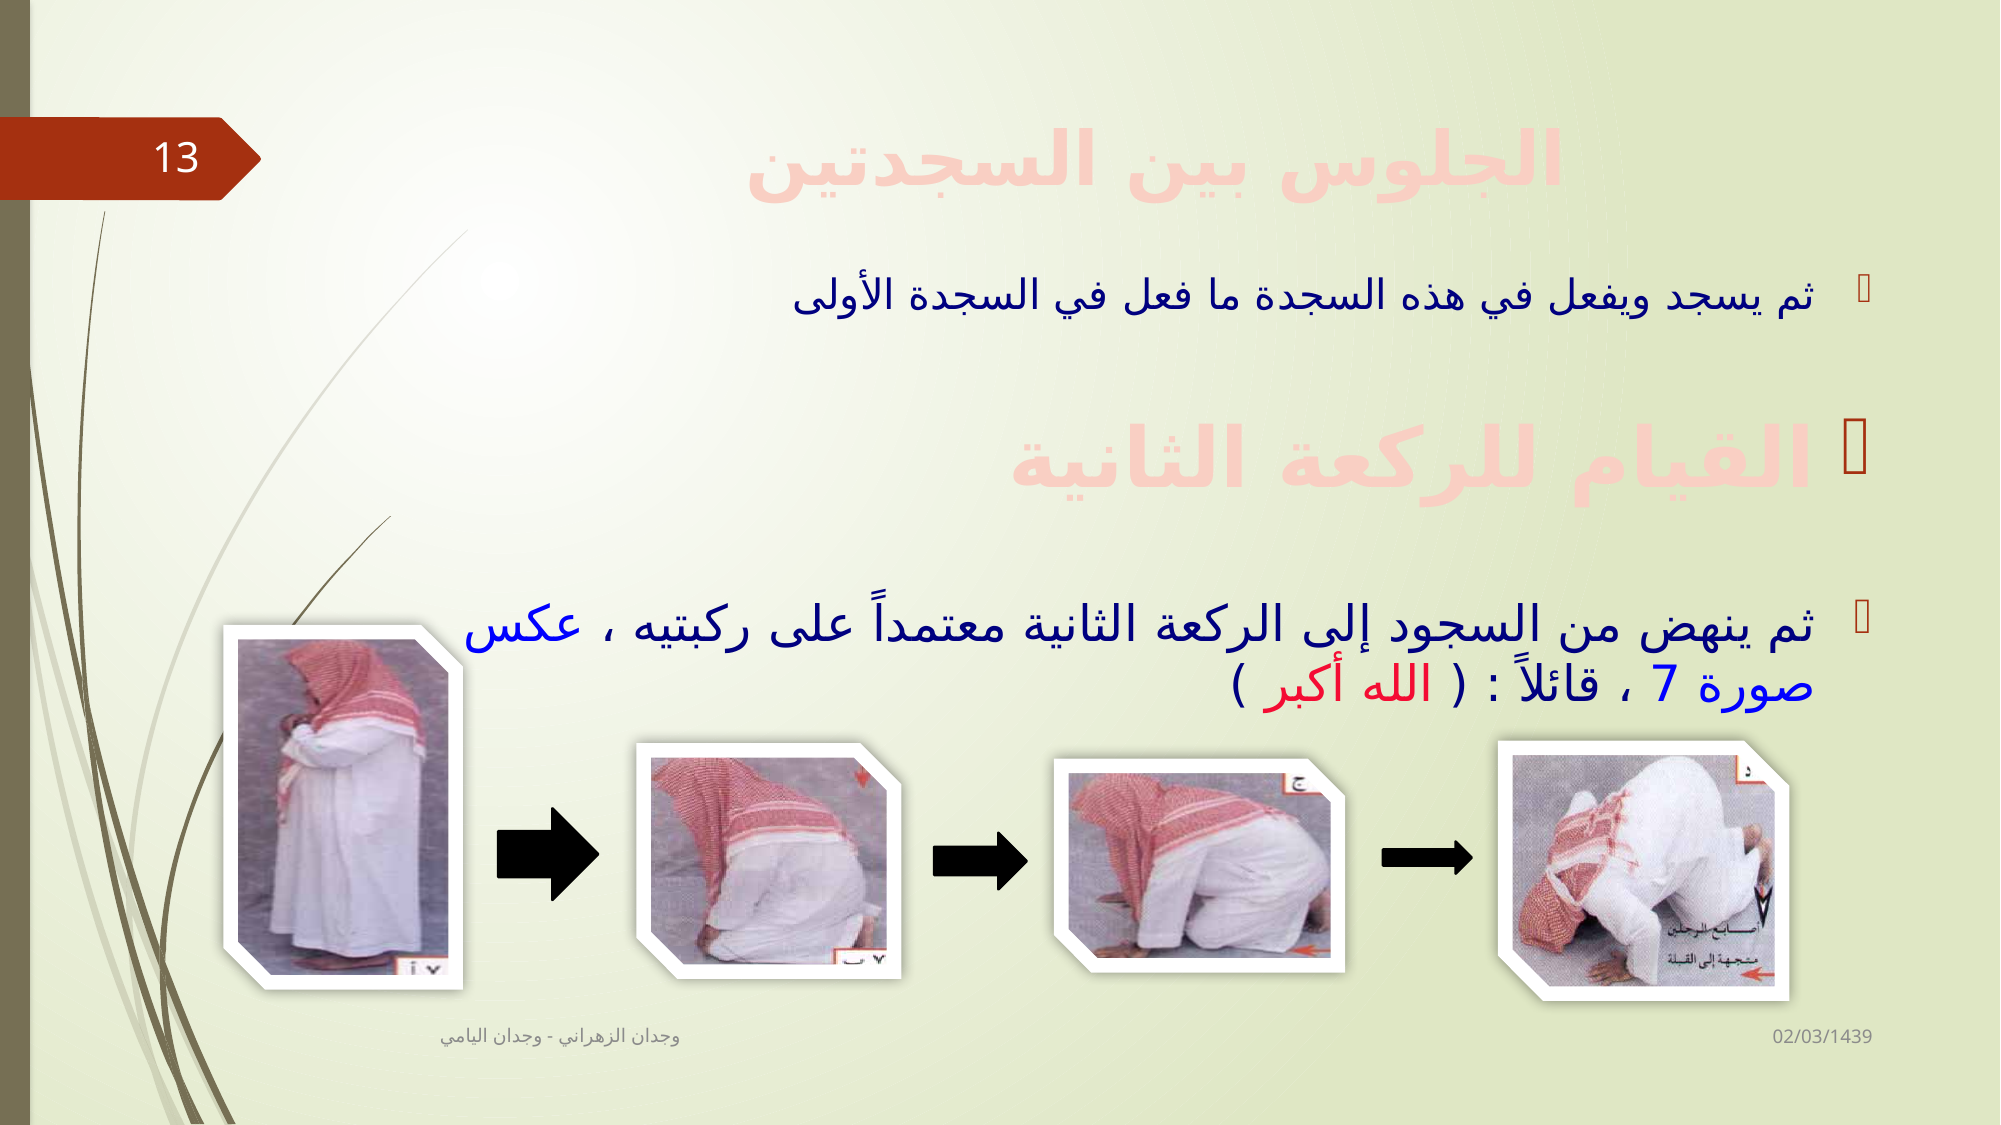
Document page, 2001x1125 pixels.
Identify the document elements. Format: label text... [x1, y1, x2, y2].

footer وجدان الزهراني - وجدان اليامي [424, 1006, 1675, 1067]
text_box [1381, 840, 1473, 875]
picture [1060, 765, 1339, 966]
text_box [496, 807, 600, 902]
slide_number 13 [87, 129, 216, 190]
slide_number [1699, 1005, 1888, 1067]
picture [230, 631, 456, 983]
picture [1504, 747, 1783, 994]
text_box [932, 831, 1028, 891]
list ثم يسجد ويفعل في هذه السجدة ما فعل في السجدة الأولى القيام للركعة الثانية ثم ينهض من السجود إلى الركعة الثانية معتمداً على ركبتيه ، عكس صورة 7 ، قائلاً : ( الله أكبر ) [424, 260, 1888, 970]
picture [643, 750, 895, 972]
title الجلوس بين السجدتين [425, 102, 1888, 260]
